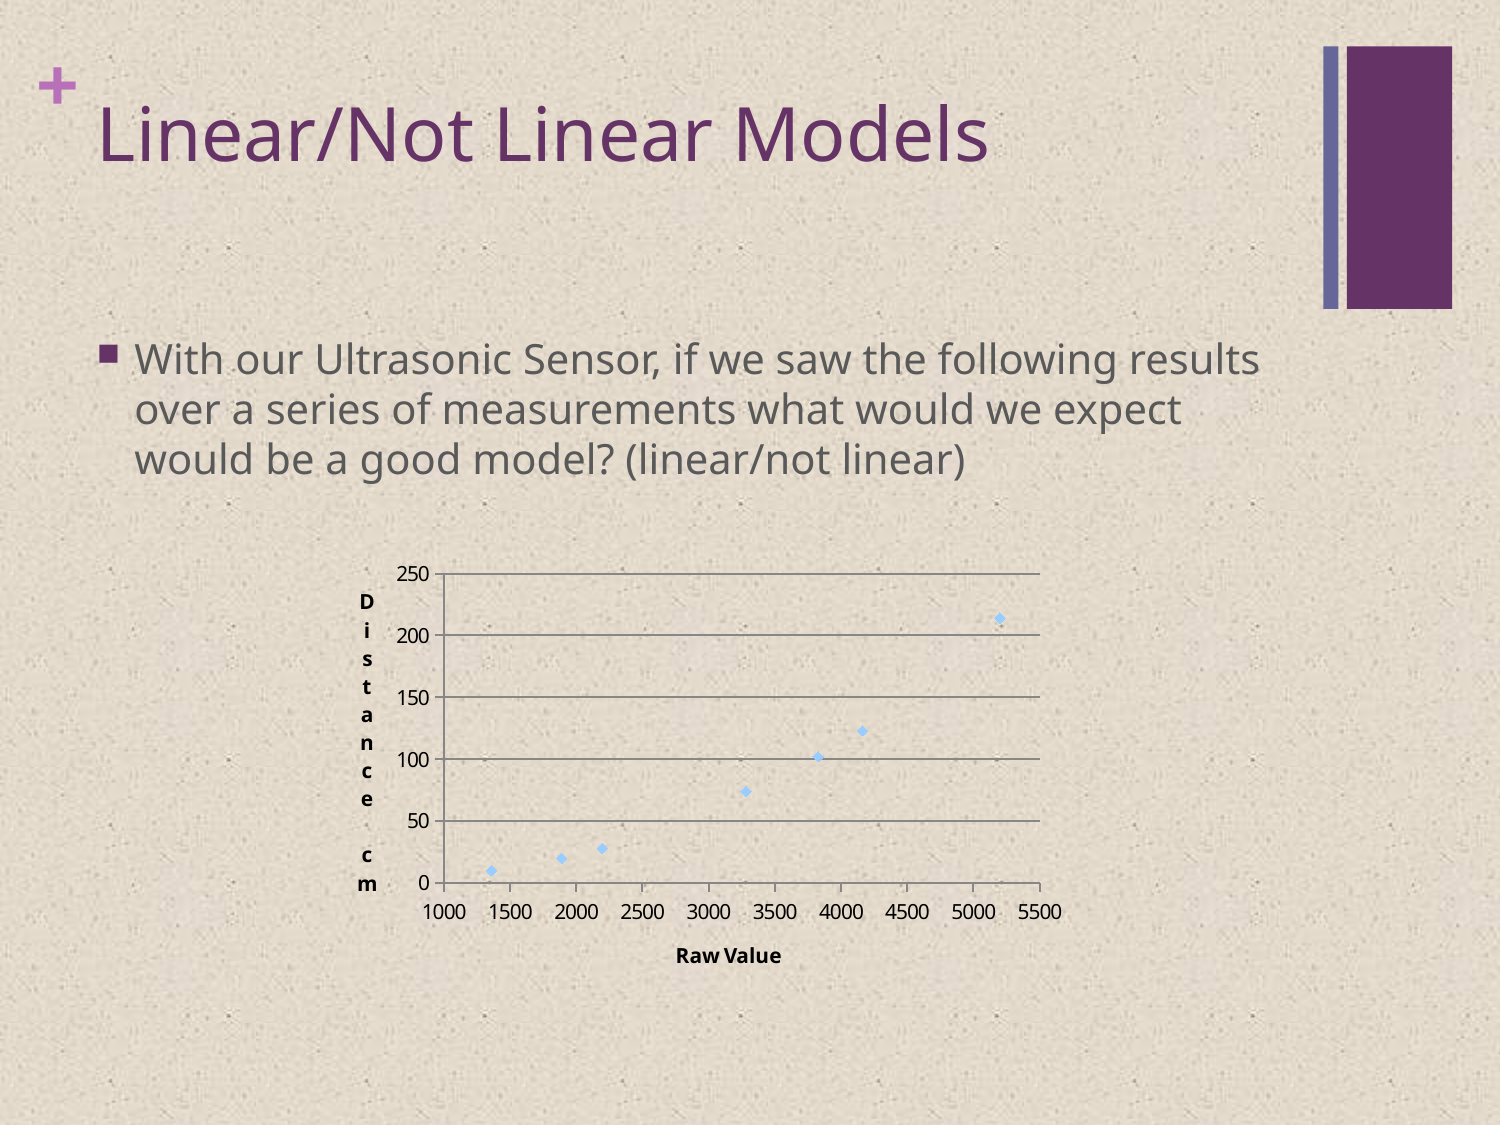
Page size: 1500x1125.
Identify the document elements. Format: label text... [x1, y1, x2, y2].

list With our Ultrasonic Sensor, if we saw the following results over a series of measurements what would we expect would be a good model? (linear/not linear) [81, 324, 1322, 1005]
chart [325, 549, 1077, 1001]
picture [0, 0, 1500, 1125]
title Linear/Not Linear Models [81, 79, 1322, 263]
